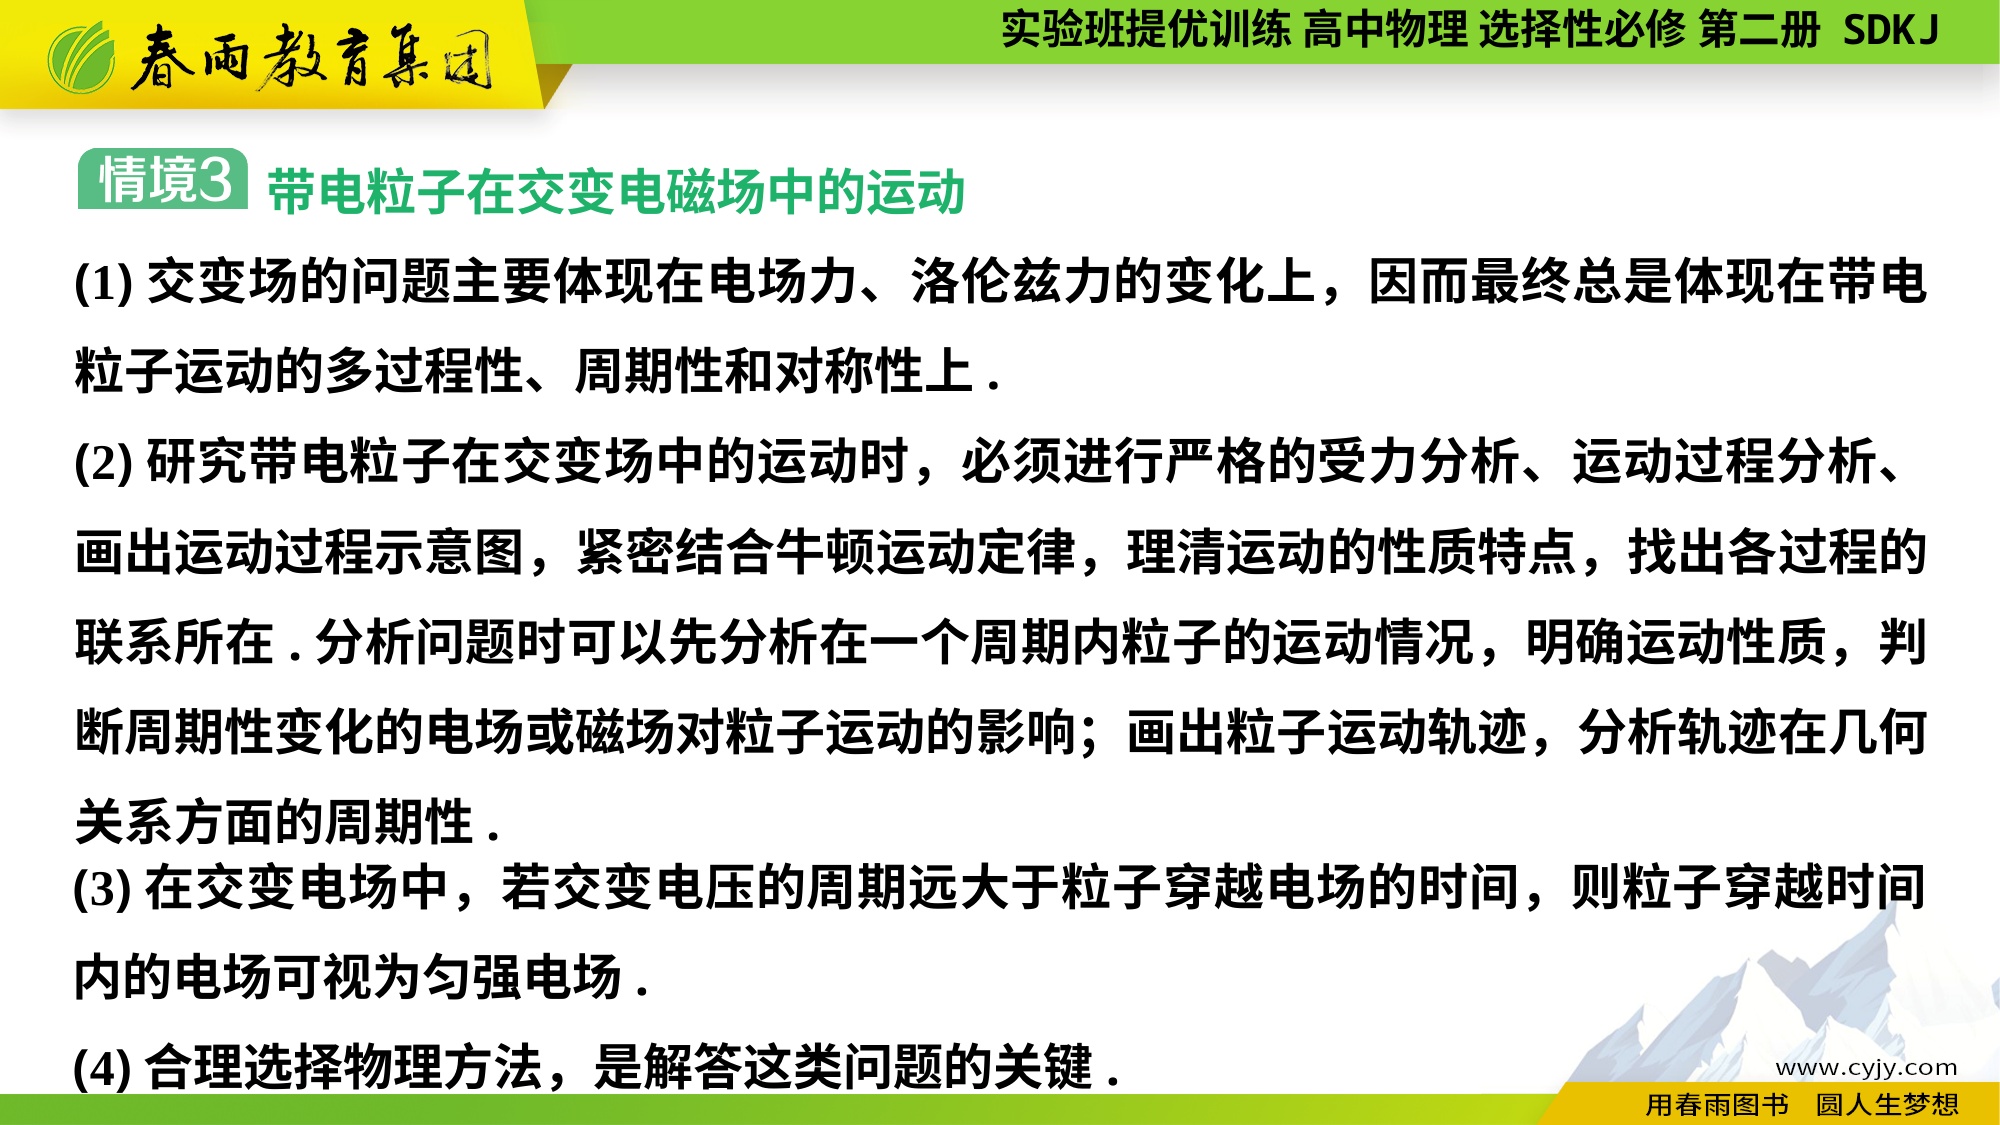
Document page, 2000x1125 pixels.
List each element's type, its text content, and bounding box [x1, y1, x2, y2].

text_box (3)在交变电场中，若交变电压的周期远大于粒子穿越电场的时间，则粒子穿越时间内的电场可视为匀强电场. (4)合理选择物理方法，是解答这类问题的关键. [57, 817, 1942, 1103]
list 带电粒子在交变电磁场中的运动 (1)交变场的问题主要体现在电场力、洛伦兹力的变化上，因而最终总是体现在带电粒子运动的多过程性、周期性和对称性上. (2)研究带电粒子在交变场中的运动时，必须进行严格的受力分析、运动过程分析、画出运动过程示意图，紧密结合牛顿运动定律，理清运动的性质特点，找出各过程的联系所在.分析问题时可以先分析在一个周期内粒子的运动情况，明确运动性质，判断周期性变化的电场或磁场对粒子运动的影响；画出粒子运动轨迹，分析轨迹在几何关系方面的周期性. [59, 122, 1944, 854]
picture [0, 0, 2000, 1125]
